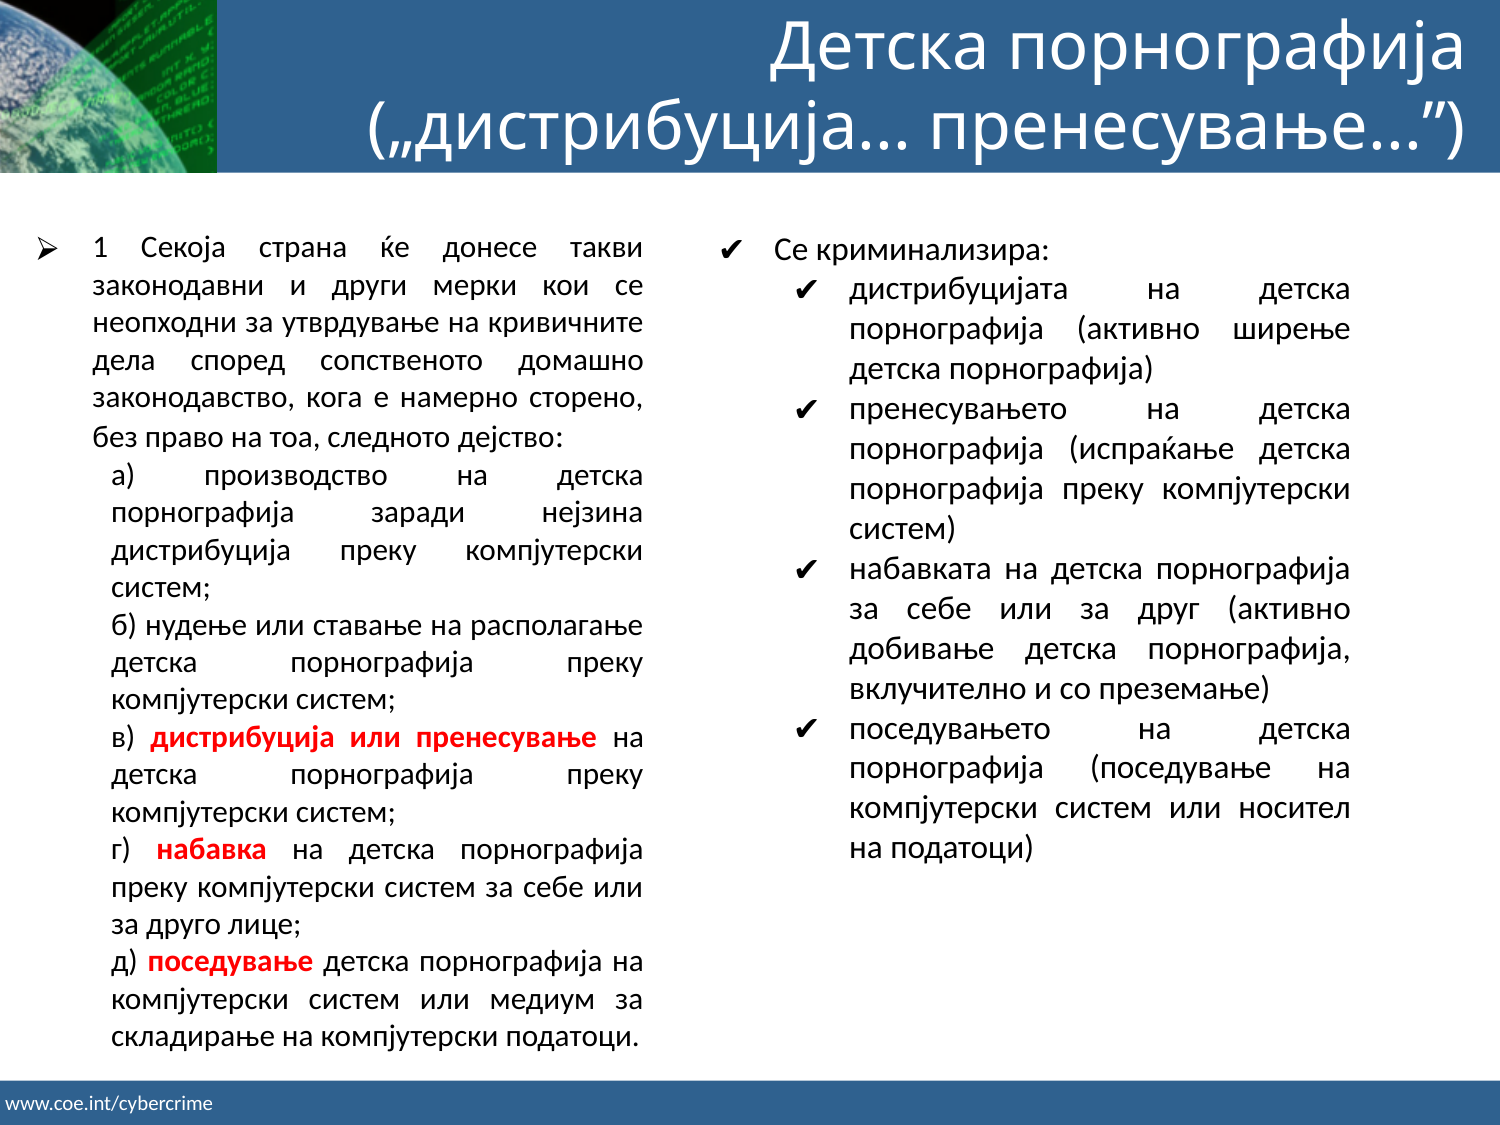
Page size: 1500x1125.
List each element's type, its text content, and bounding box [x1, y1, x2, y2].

picture [0, 0, 217, 173]
text_box 1 Секоја страна ќе донесе такви законодавни и други мерки кои се неопходни за утврдување на кривичните дела според сопственото домашно законодавство, кога е намерно сторено, без право на тоа, следното дејство: а) производство на детска порнографија заради нејзина дистрибуција преку компјутерски систем; б) нудење или ставање на располагање детска порнографија преку компјутерски систем; в) дистрибуција или пренесување на детска порнографија преку компјутерски систем; г) набавка на детска порнографија преку компјутерски систем за себе или за друго лице; д) поседување детска порнографија на компјутерски систем или медиум за складирање на компјутерски податоци. [21, 219, 660, 1061]
text_box Се криминализира: дистрибуцијата на детска порнографија (активно ширење детска порнографија) пренесувањето на детска порнографија (испраќање детска порнографија преку компјутерски систем) набавката на детска порнографија за себе или за друг (активно добивање детска порнографија, вклучително и со преземање) поседувањето на детска порнографија (поседување на компјутерски систем или носител на податоци) [702, 219, 1367, 873]
text_box Детска порнографија („дистрибуција... пренесување...”) [230, 0, 1483, 171]
